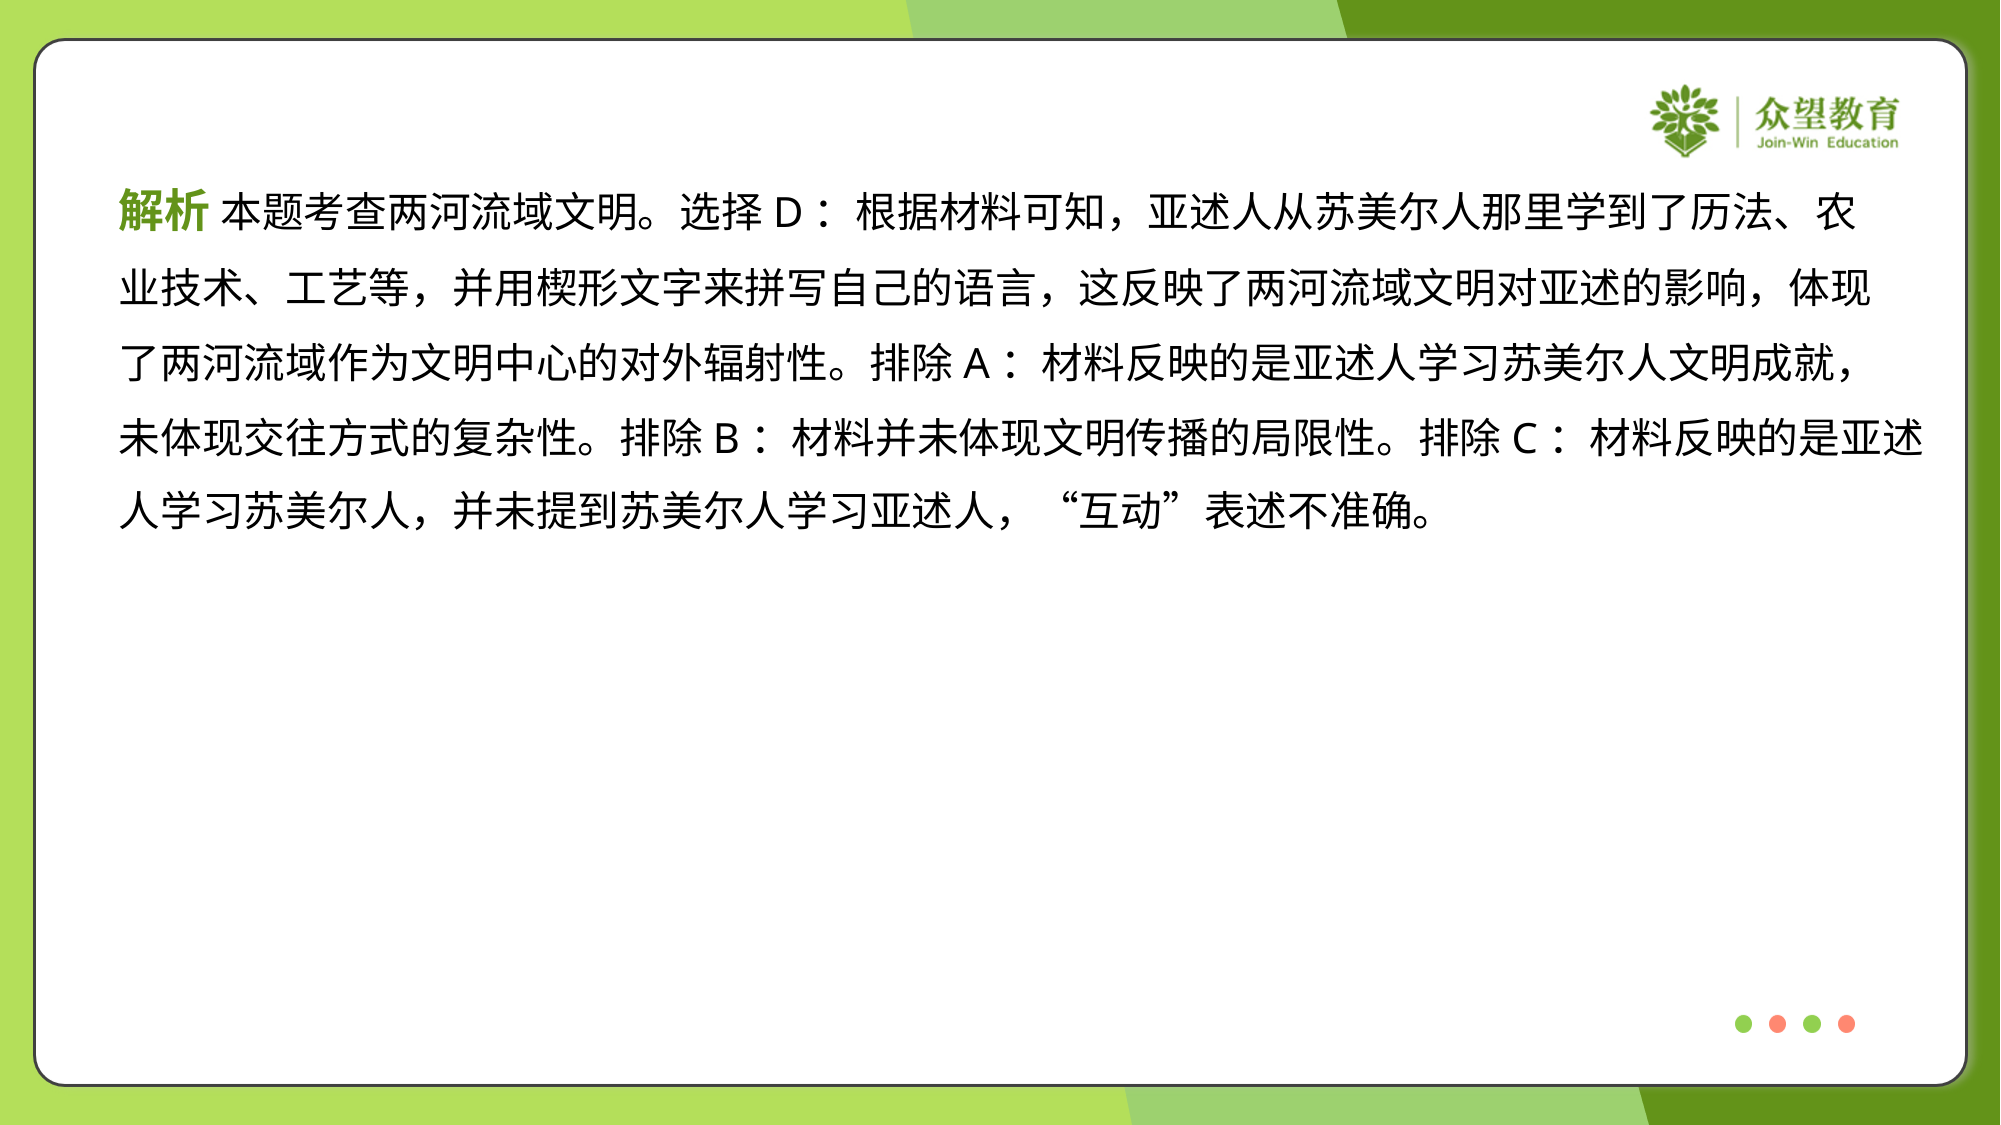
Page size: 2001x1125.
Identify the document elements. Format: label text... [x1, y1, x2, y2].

text_box 解析 本题考查两河流域文明。选择D：根据材料可知，亚述人从苏美尔人那里学到了历法、农 业技术、工艺等，并用楔形文字来拼写自己的语言，这反映了两河流域文明对亚述的影响，体现 了两河流域作为文明中心的对外辐射性。排除A：材料反映的是亚述人学习苏美尔人文明成就， 未体现交往方式的复杂性。排除B：材料并未体现文明传播的局限性。排除C：材料反映的是亚述 人学习苏美尔人，并未提到苏美尔人学习亚述人，“互动”表述不准确。 [118, 159, 1883, 527]
picture [0, 0, 2000, 1125]
